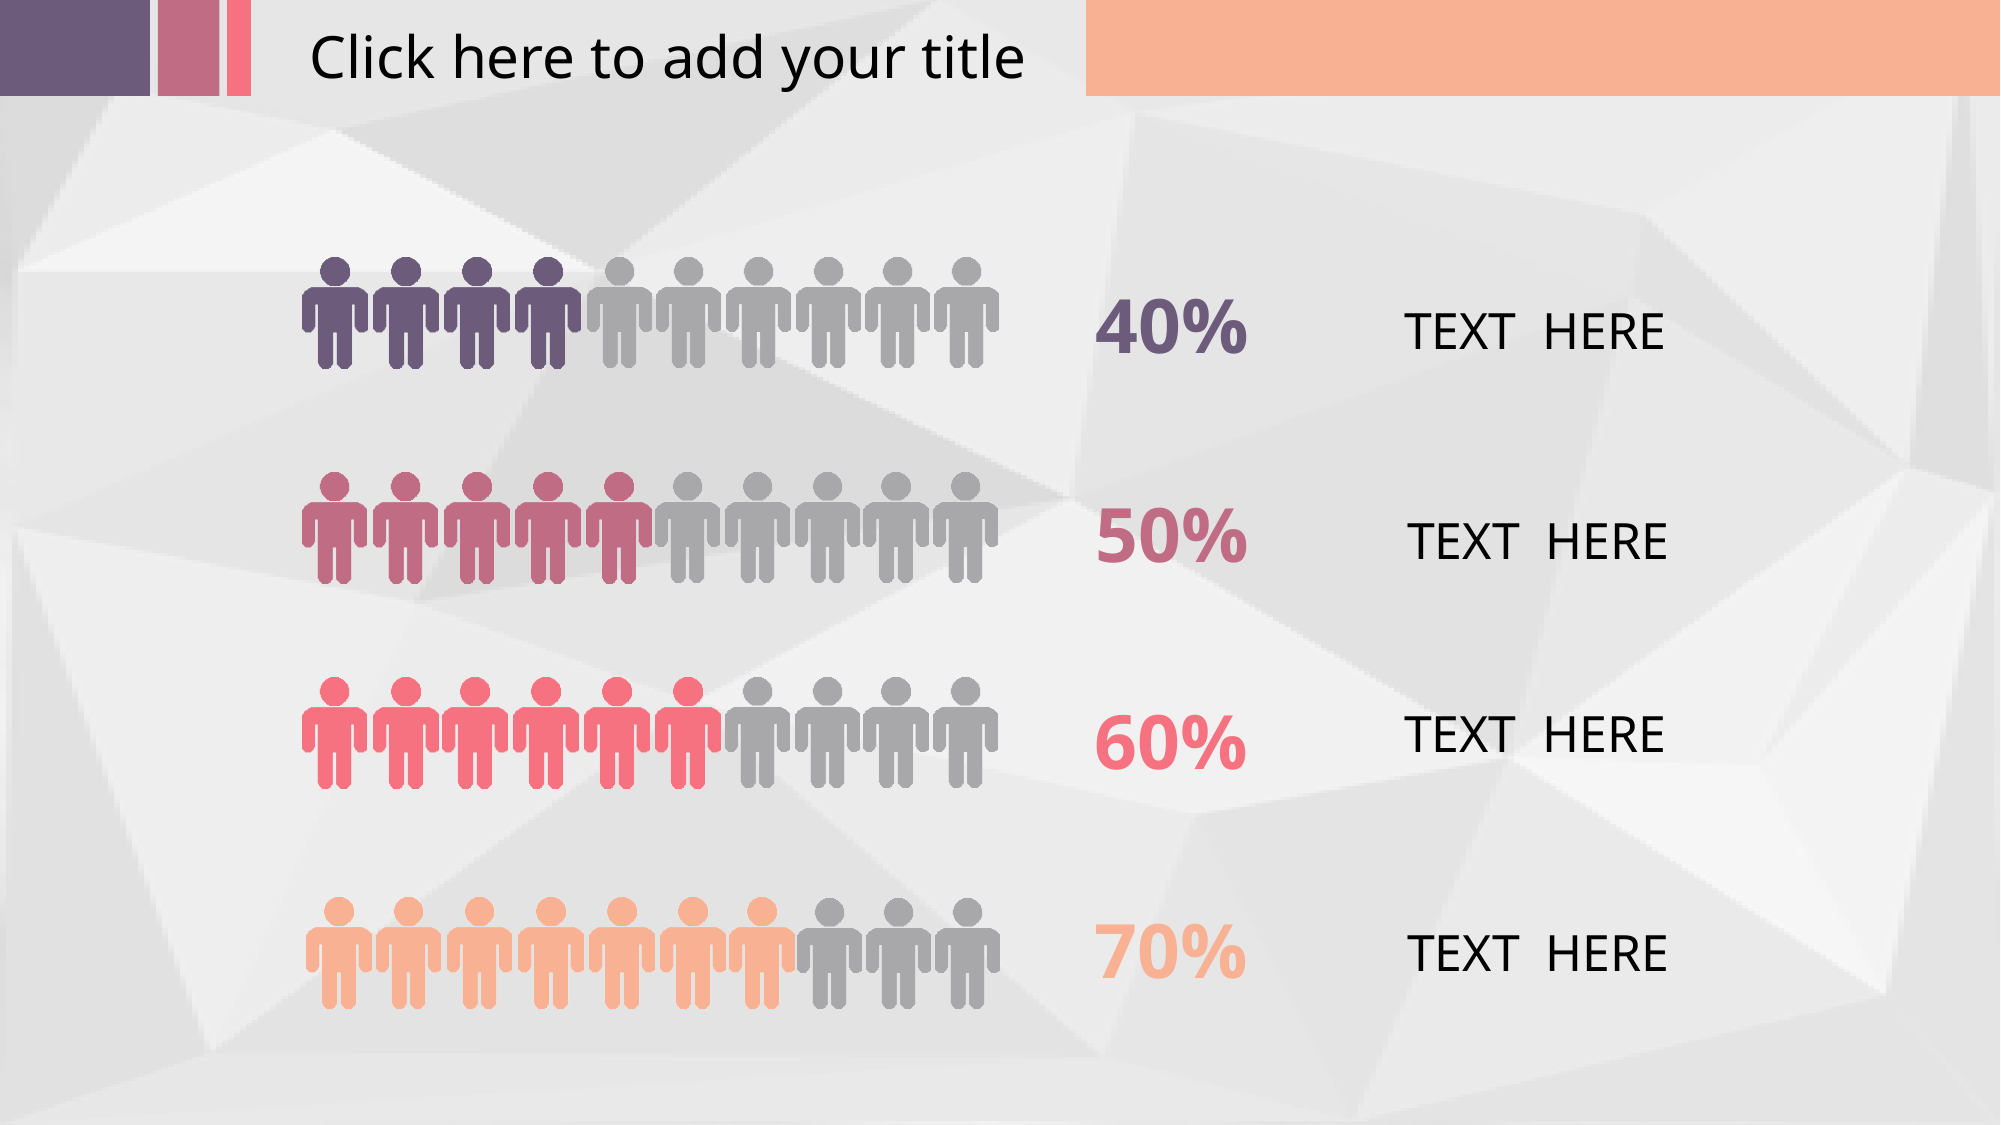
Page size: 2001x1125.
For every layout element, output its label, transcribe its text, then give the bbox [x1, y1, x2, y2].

text_box TEXT HERE [1392, 502, 1685, 577]
text_box [1086, 0, 2000, 96]
picture [0, 0, 2001, 1125]
text_box TEXT HERE [1392, 913, 1685, 989]
text_box Click here to add your title [295, 12, 1042, 168]
text_box 60% [1080, 686, 1264, 792]
text_box TEXT HERE [1389, 695, 1682, 770]
text_box TEXT HERE [1389, 292, 1682, 368]
text_box [227, 0, 251, 96]
text_box [157, 0, 220, 96]
text_box 40% [1080, 271, 1264, 377]
text_box 70% [1079, 895, 1263, 1001]
text_box [0, 0, 150, 96]
text_box 50% [1080, 479, 1264, 585]
